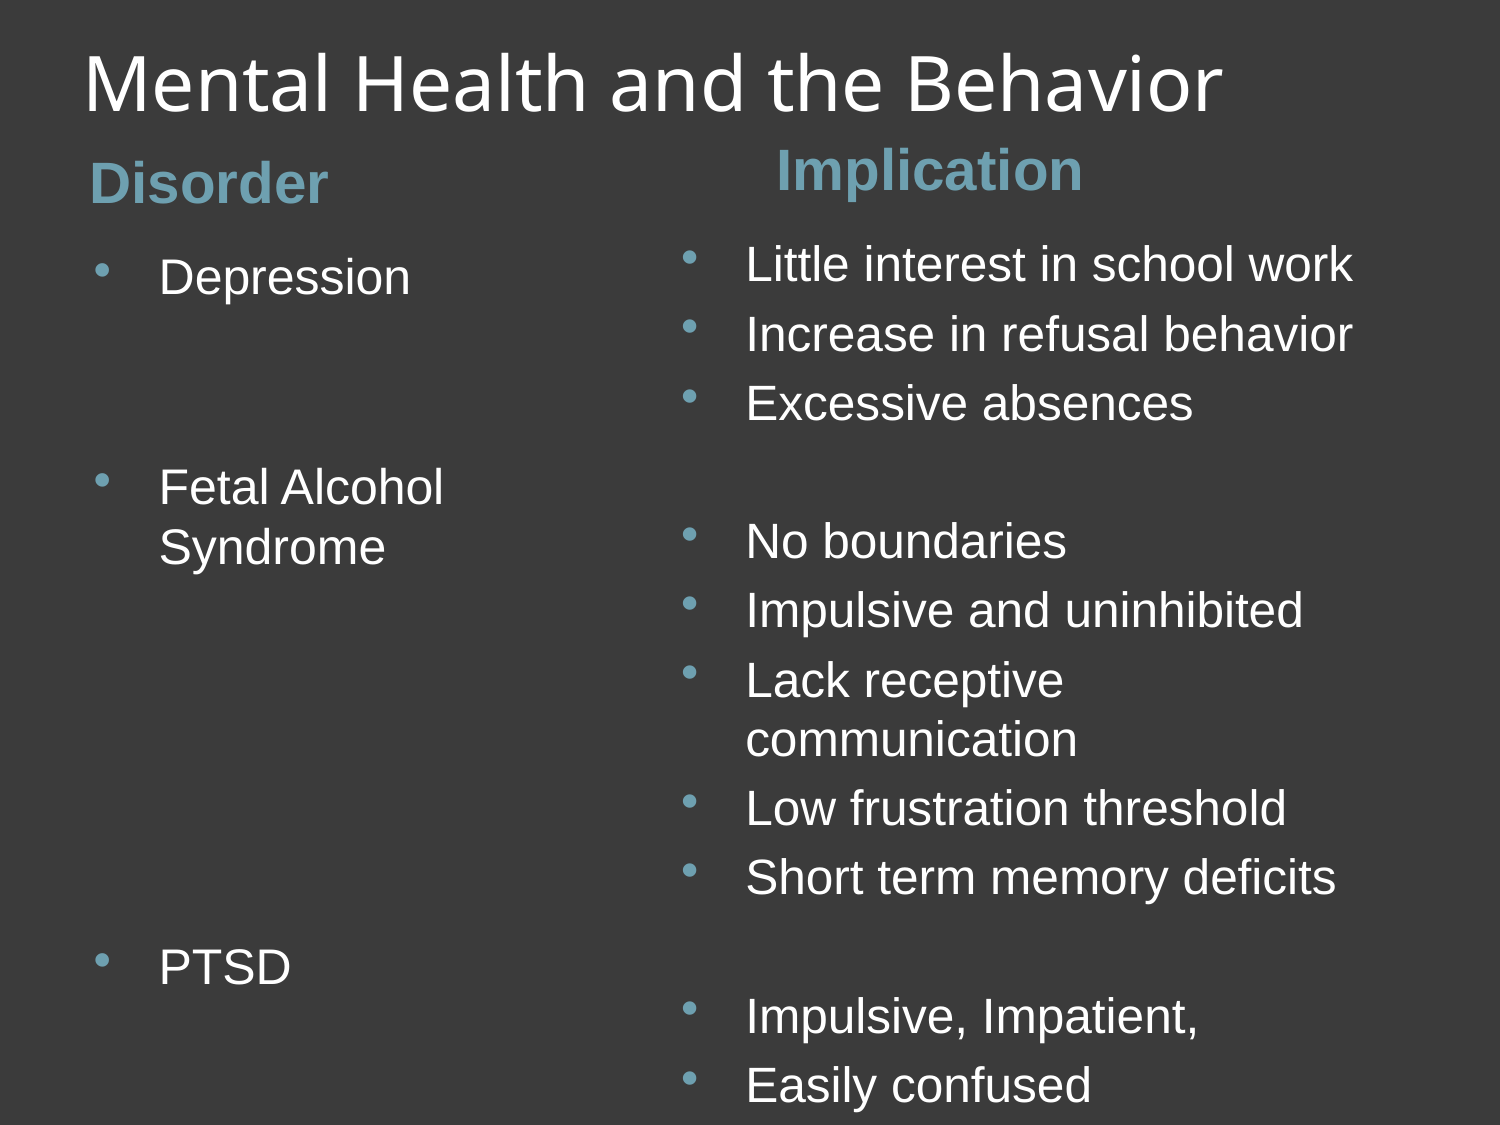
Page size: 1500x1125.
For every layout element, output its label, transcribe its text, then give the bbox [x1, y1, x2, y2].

list Implication [761, 125, 1425, 224]
title Mental Health and the Behavior [75, 0, 1425, 163]
list Depression Fetal Alcohol Syndrome PTSD [75, 237, 650, 1088]
list Disorder [75, 137, 738, 238]
list Little interest in school work Increase in refusal behavior Excessive absences No boundaries Impulsive and uninhibited Lack receptive communication Low frustration threshold Short term memory deficits Impulsive, Impatient, Easily confused [662, 224, 1425, 1125]
